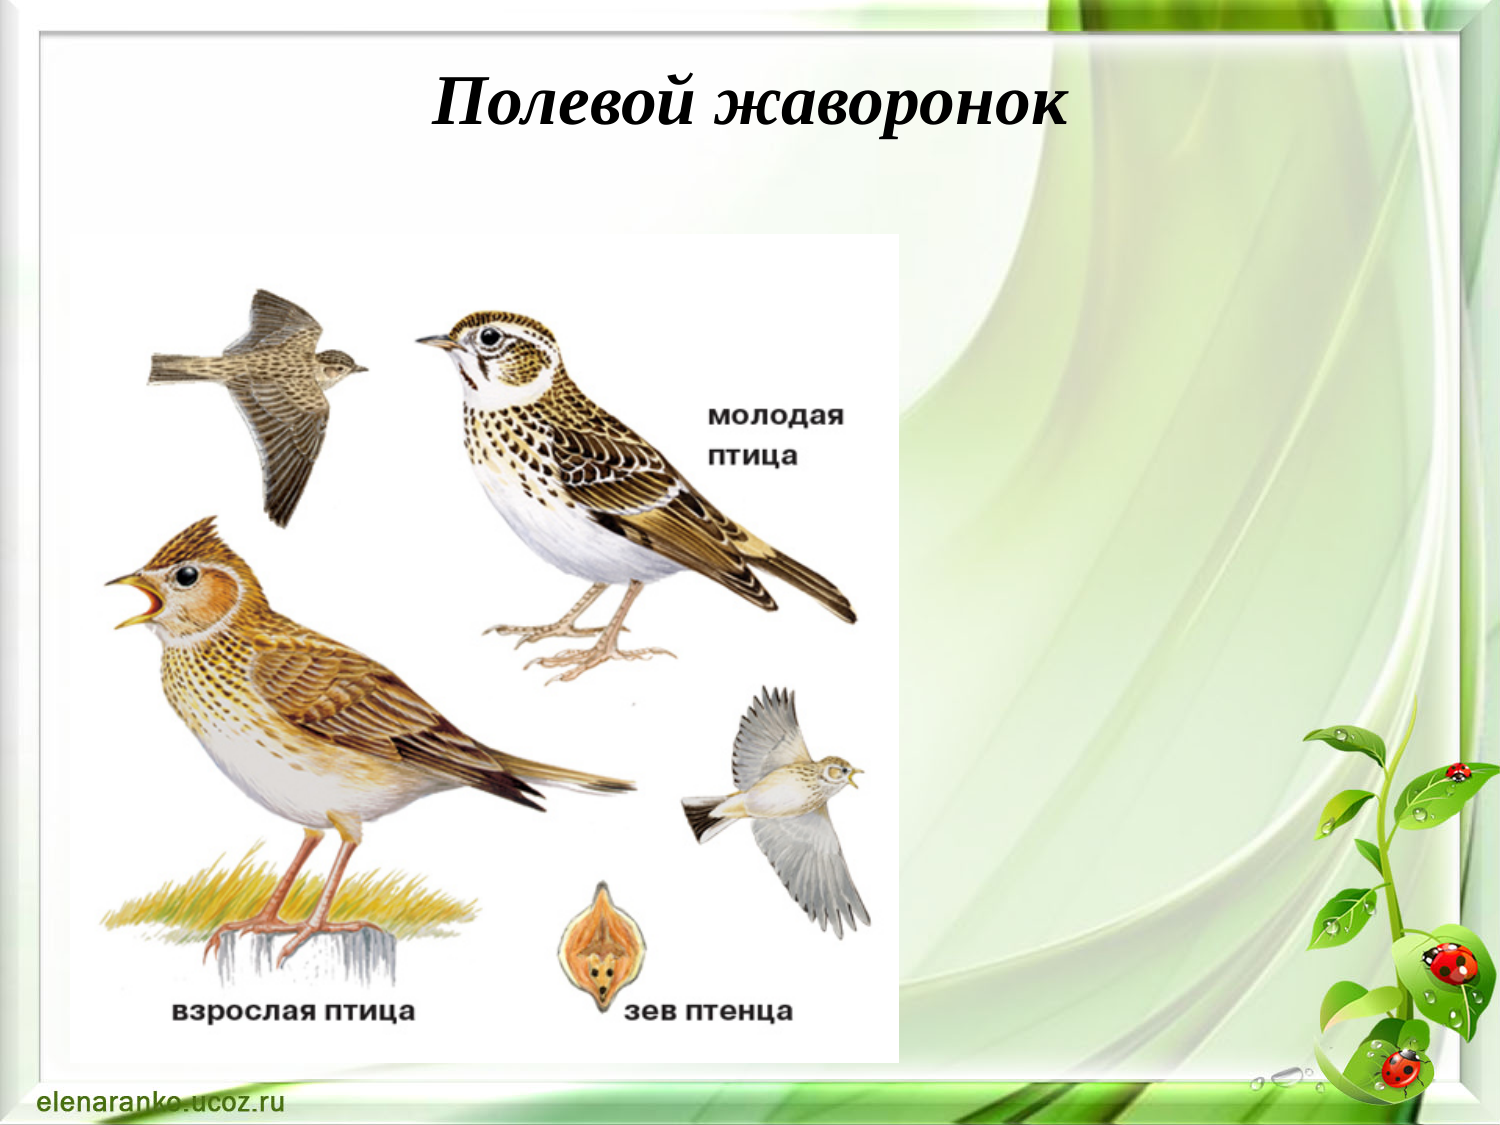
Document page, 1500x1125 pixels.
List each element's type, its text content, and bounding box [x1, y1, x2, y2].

title Полевой жаворонок [75, 45, 1425, 233]
picture [0, 0, 1500, 1125]
